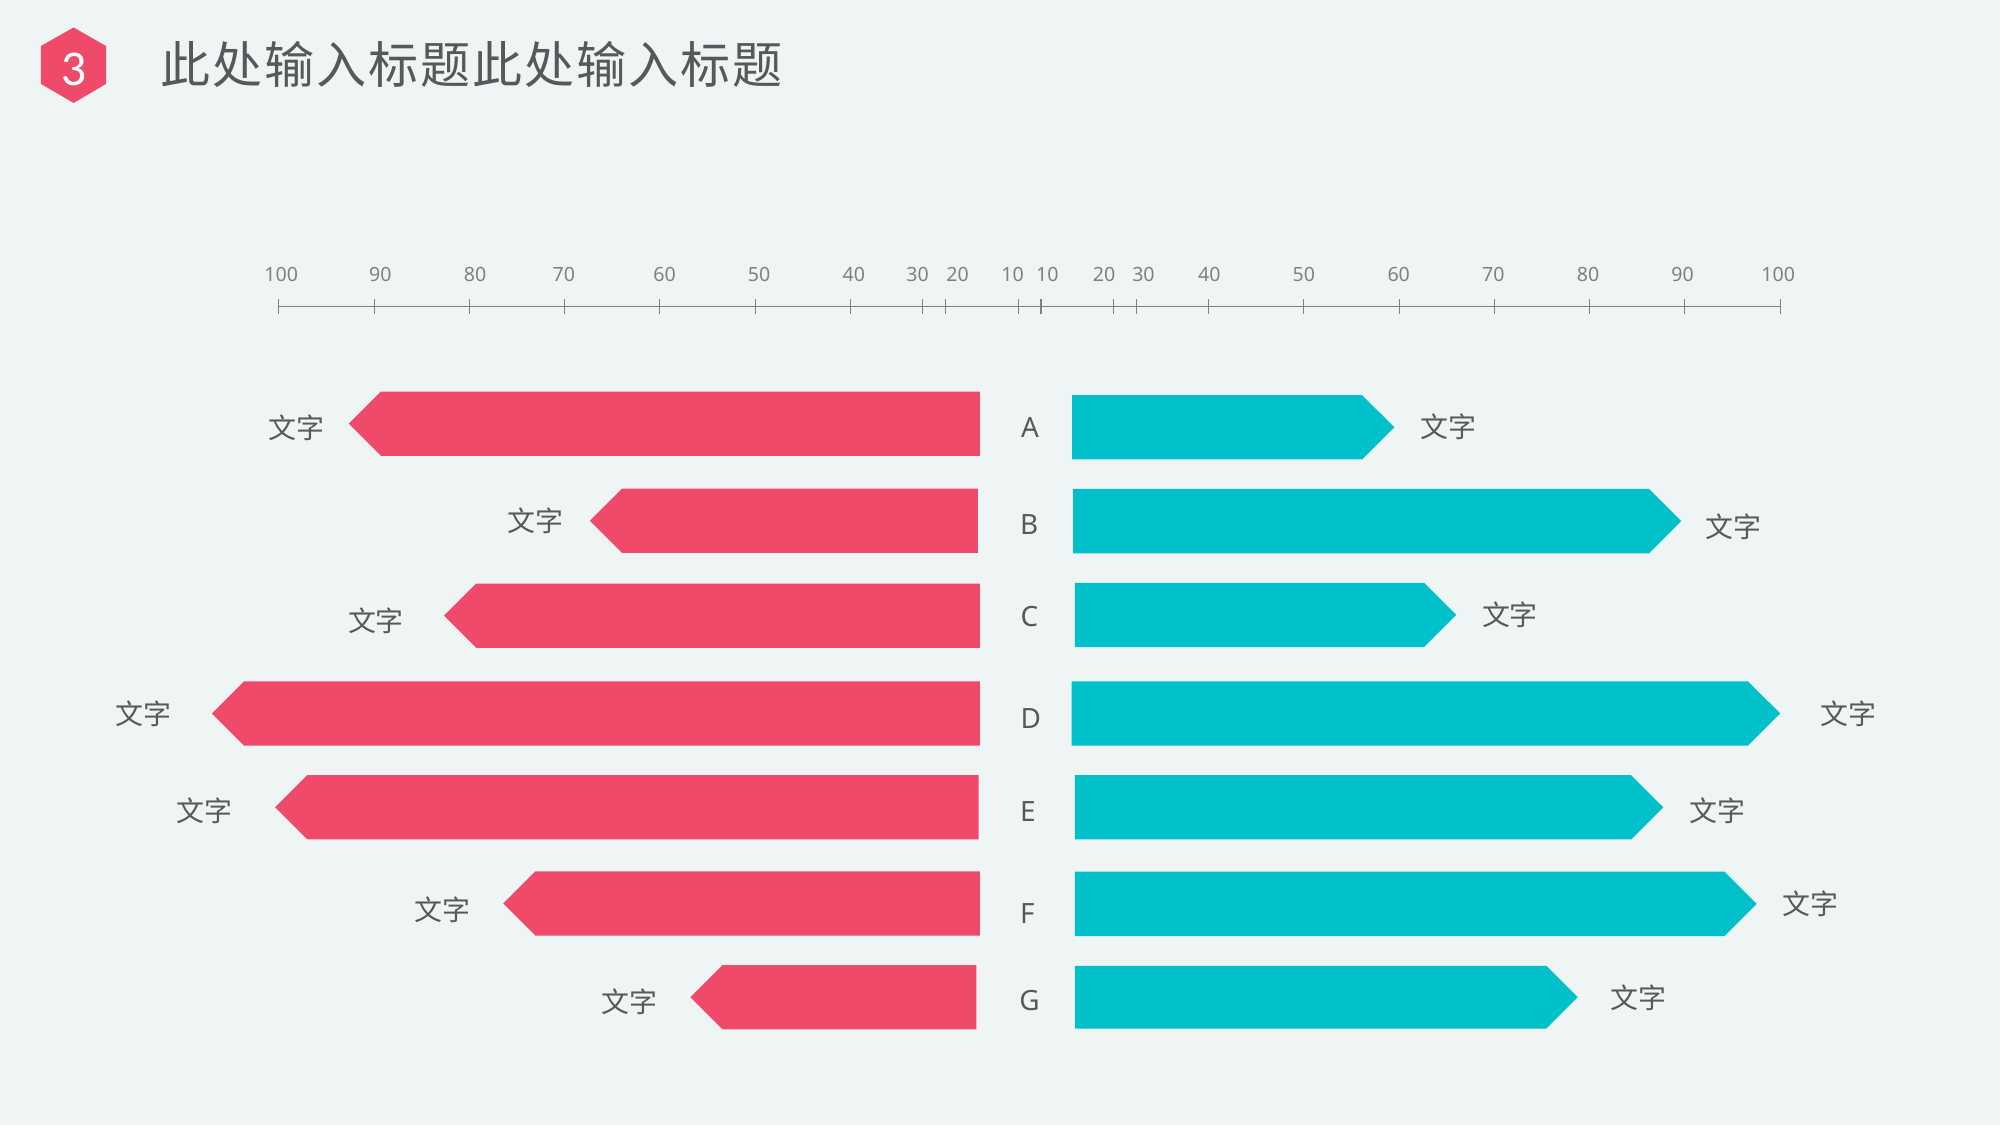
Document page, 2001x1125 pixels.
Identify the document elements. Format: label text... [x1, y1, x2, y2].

text_box 90 [1661, 257, 1705, 291]
text_box 70 [542, 257, 586, 291]
text_box [1072, 395, 1395, 460]
text_box 文字 [591, 980, 668, 1024]
text_box 文字 [338, 598, 414, 643]
text_box 文字 [404, 887, 481, 932]
text_box 10 [991, 257, 1026, 291]
text_box 20 [1082, 257, 1122, 291]
text_box 60 [1377, 257, 1421, 291]
text_box 40 [1188, 257, 1231, 291]
text_box 70 [1472, 257, 1515, 291]
text_box 文字 [1600, 975, 1677, 1019]
text_box [503, 871, 980, 936]
text_box 文字 [105, 691, 182, 735]
text_box [589, 488, 978, 553]
text_box [1074, 871, 1757, 937]
text_box 此处输入标题此处输入标题 [130, 19, 895, 109]
text_box 文字 [497, 499, 574, 543]
text_box 文字 [258, 405, 335, 449]
text_box [1075, 965, 1578, 1029]
text_box 100 [1751, 257, 1806, 291]
text_box [275, 775, 979, 840]
text_box 50 [737, 257, 781, 291]
text_box 80 [453, 257, 497, 291]
text_box F [1010, 890, 1045, 935]
text_box 20 [940, 257, 980, 291]
text_box C [1010, 593, 1049, 637]
text_box [348, 391, 980, 456]
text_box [278, 299, 922, 314]
text_box 文字 [1679, 788, 1756, 832]
text_box [1074, 775, 1664, 840]
text_box D [1010, 696, 1052, 740]
text_box [690, 965, 977, 1030]
text_box [1074, 582, 1457, 648]
text_box 30 [1122, 257, 1165, 291]
text_box 3 [40, 27, 107, 103]
text_box 文字 [1410, 405, 1487, 449]
text_box 文字 [1695, 504, 1772, 549]
text_box [211, 681, 980, 746]
text_box 文字 [1772, 881, 1849, 925]
text_box [1071, 681, 1781, 746]
text_box 30 [896, 257, 940, 291]
text_box 90 [359, 257, 402, 291]
text_box [1073, 488, 1682, 554]
text_box 80 [1566, 257, 1610, 291]
text_box 100 [254, 257, 309, 291]
text_box 文字 [166, 788, 243, 832]
text_box [444, 583, 980, 648]
text_box 60 [643, 257, 686, 291]
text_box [922, 299, 1781, 314]
text_box 50 [1282, 257, 1326, 291]
text_box 40 [832, 257, 876, 291]
text_box 10 [1026, 257, 1069, 291]
text_box B [1009, 501, 1048, 545]
text_box A [1010, 404, 1049, 448]
text_box E [1009, 788, 1046, 832]
text_box 文字 [1472, 593, 1548, 637]
text_box G [1009, 977, 1050, 1022]
text_box 文字 [1810, 691, 1887, 735]
